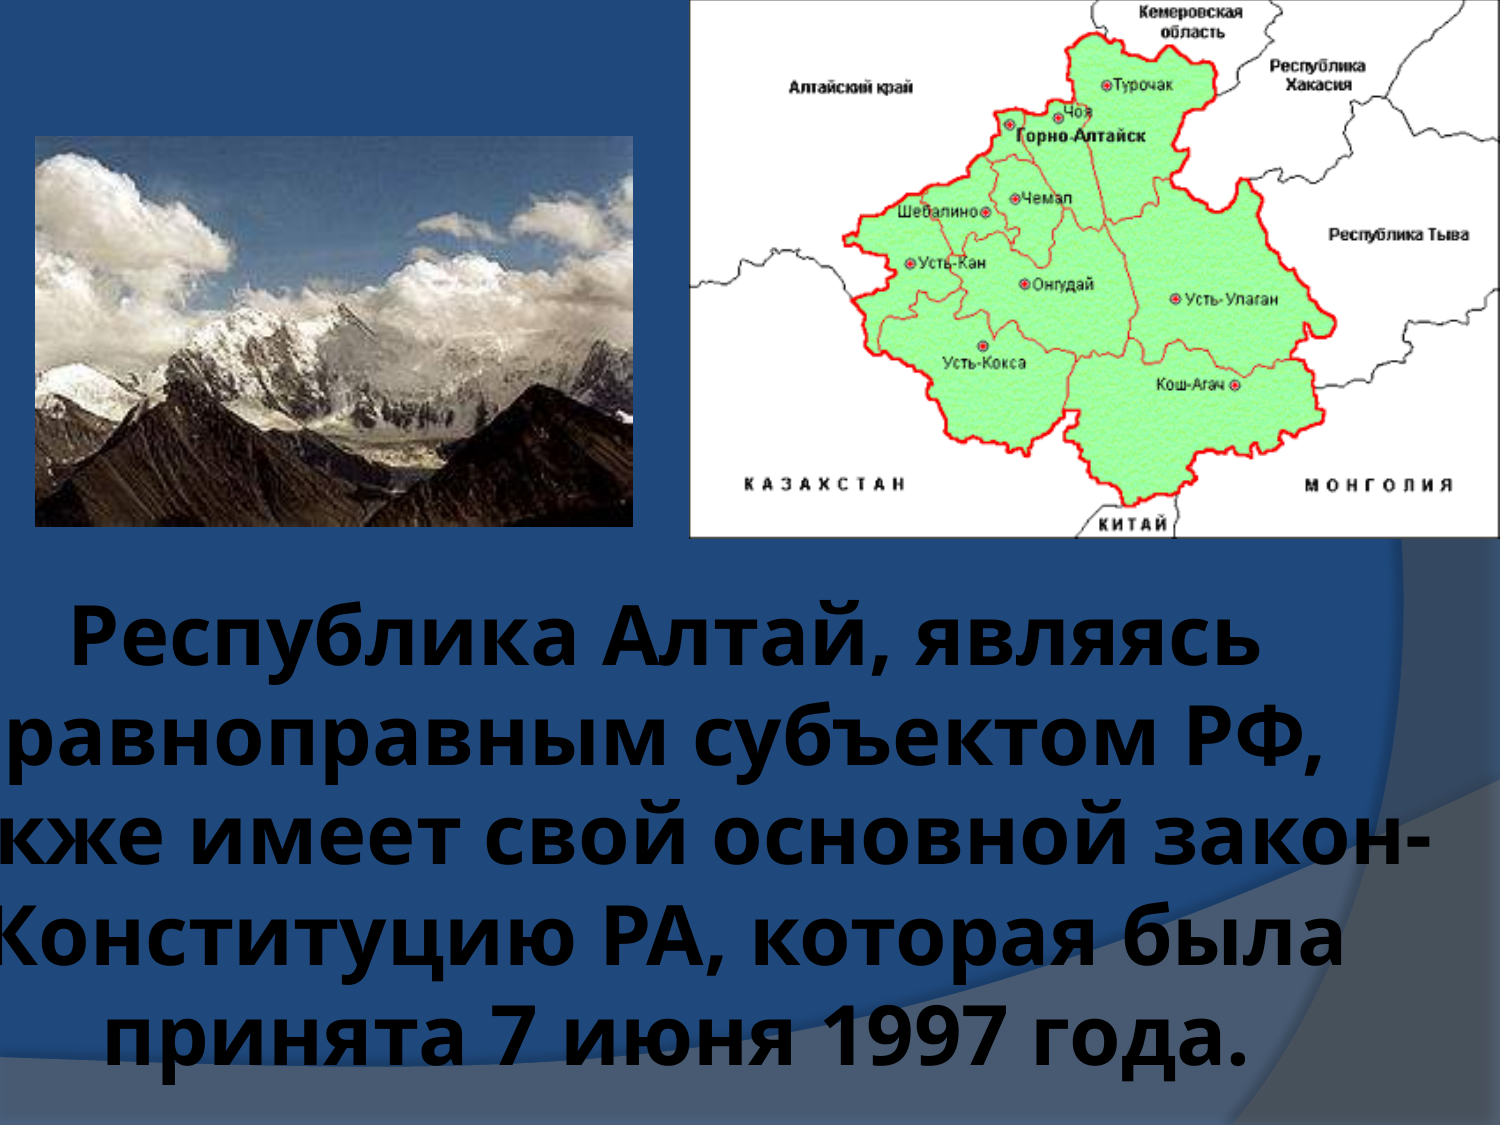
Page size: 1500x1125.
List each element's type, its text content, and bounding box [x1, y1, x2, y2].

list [689, 0, 1500, 540]
text_box Республика Алтай, являясь равноправным субъектом РФ, также имеет свой основной закон- Конституцию РА, которая была принята 7 июня 1997 года. [0, 574, 1449, 1090]
picture [34, 136, 633, 527]
